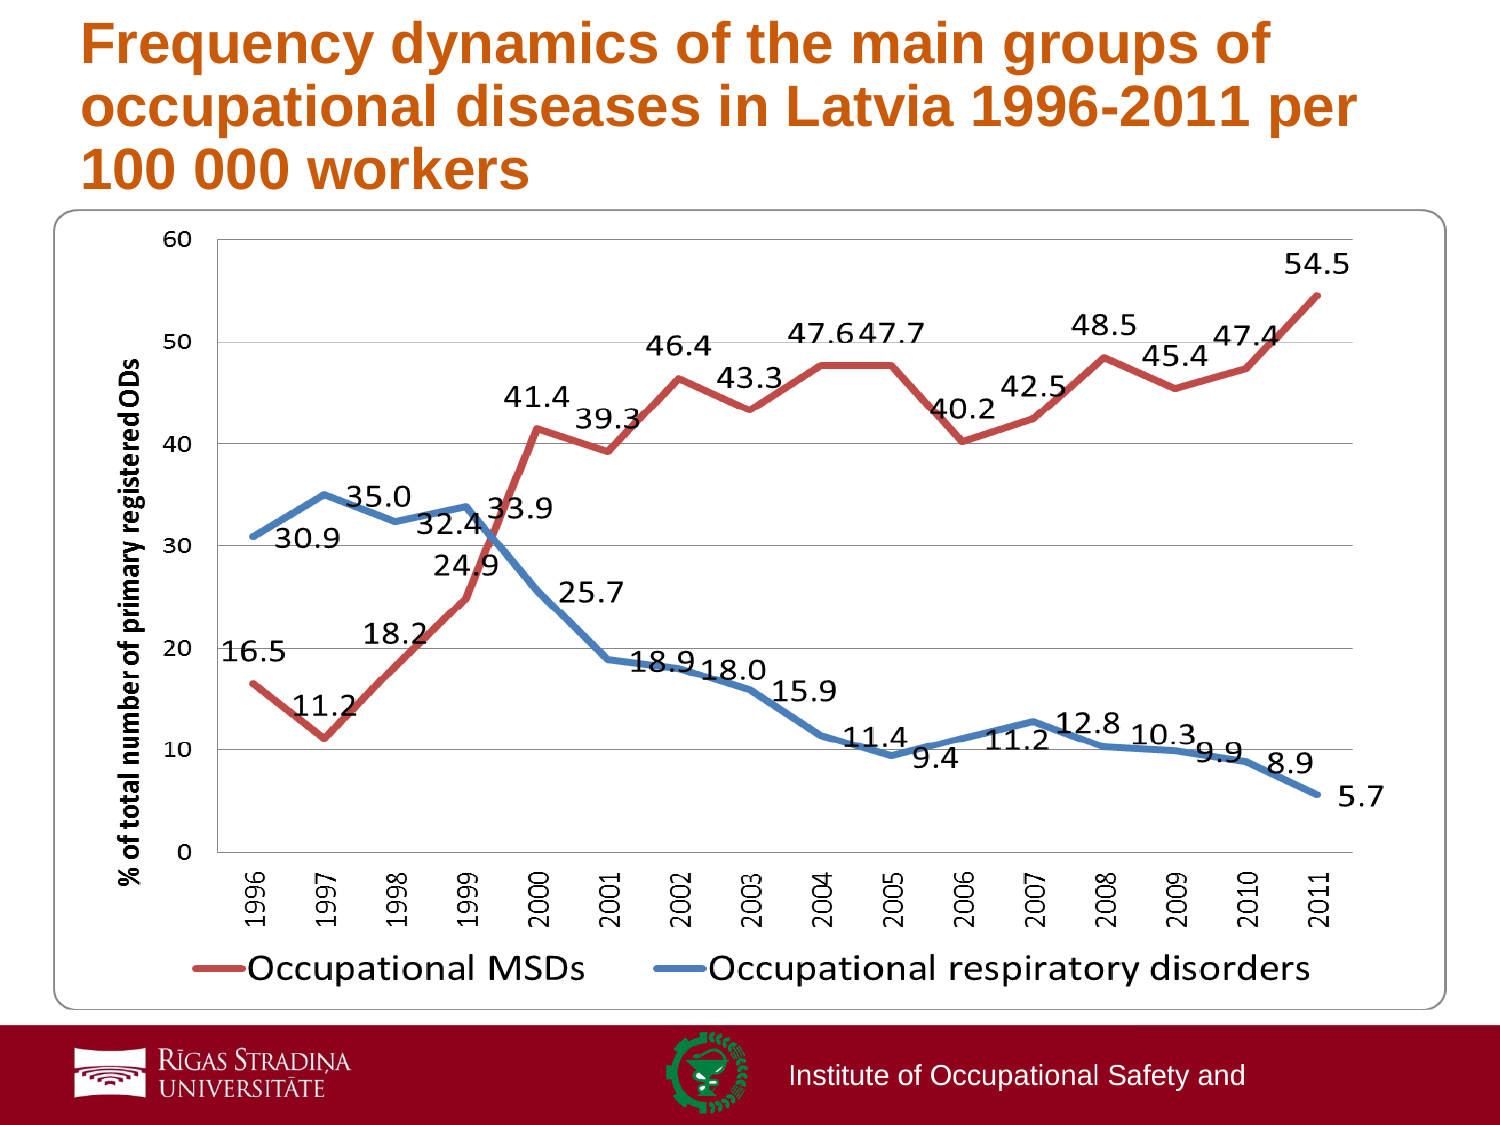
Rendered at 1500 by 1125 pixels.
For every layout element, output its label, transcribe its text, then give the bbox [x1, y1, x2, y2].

title Frequency dynamics of the main groups of occupational diseases in Latvia 1996-2011 per 100 000 workers [64, 30, 1447, 185]
picture [0, 0, 1500, 1125]
